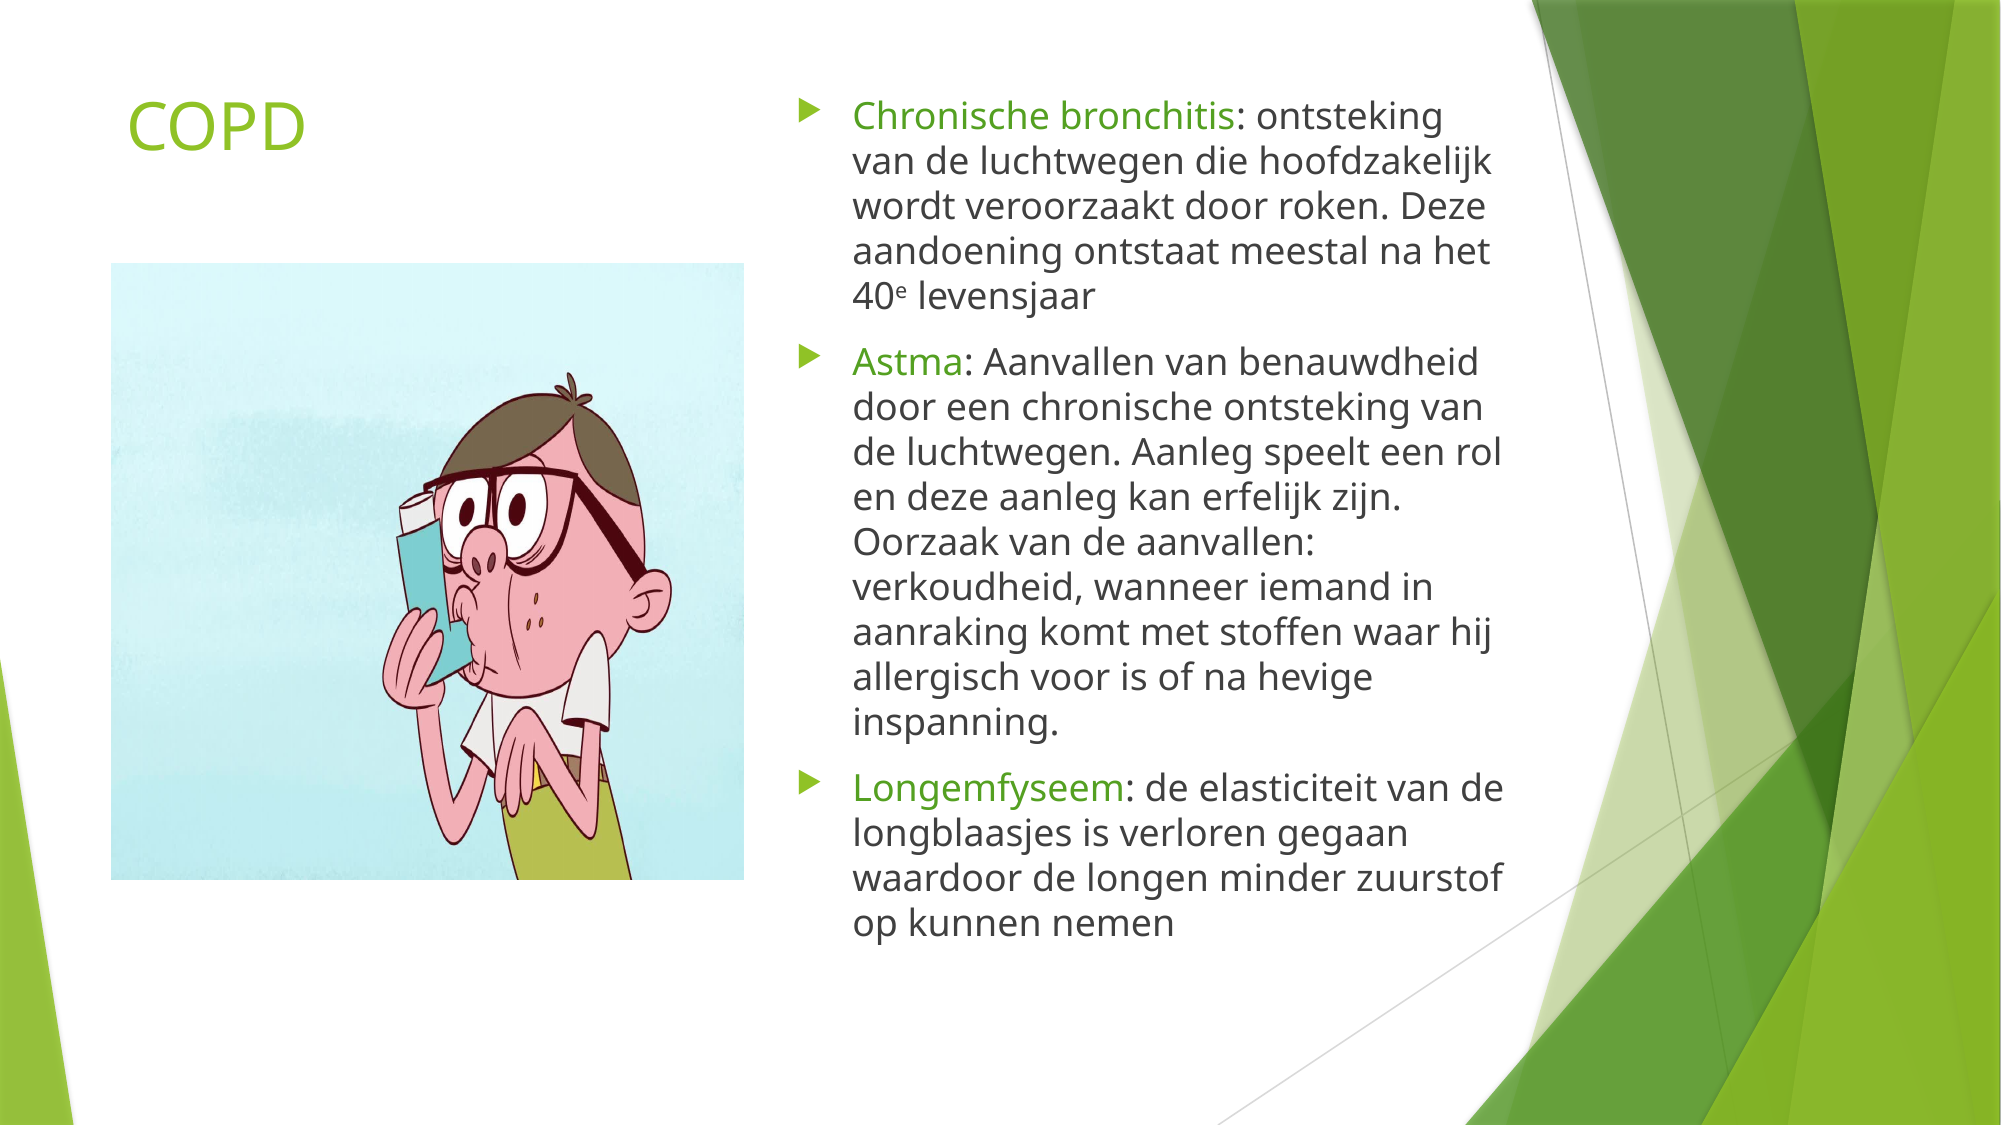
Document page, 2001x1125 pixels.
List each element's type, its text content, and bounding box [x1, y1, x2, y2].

title COPD [111, 84, 744, 172]
picture [110, 262, 744, 880]
list Chronische bronchitis: ontsteking van de luchtwegen die hoofdzakelijk wordt veroorzaakt door roken. Deze aandoening ontstaat meestal na het 40e levensjaar Astma: Aanvallen van benauwdheid door een chronische ontsteking van de luchtwegen. Aanleg speelt een rol en deze aanleg kan erfelijk zijn. Oorzaak van de aanvallen: verkoudheid, wanneer iemand in aanraking komt met stoffen waar hij allergisch voor is of na hevige inspanning. Longemfyseem: de elasticiteit van de longblaasjes is verloren gegaan waardoor de longen minder zuurstof op kunnen nemen [780, 84, 1522, 991]
